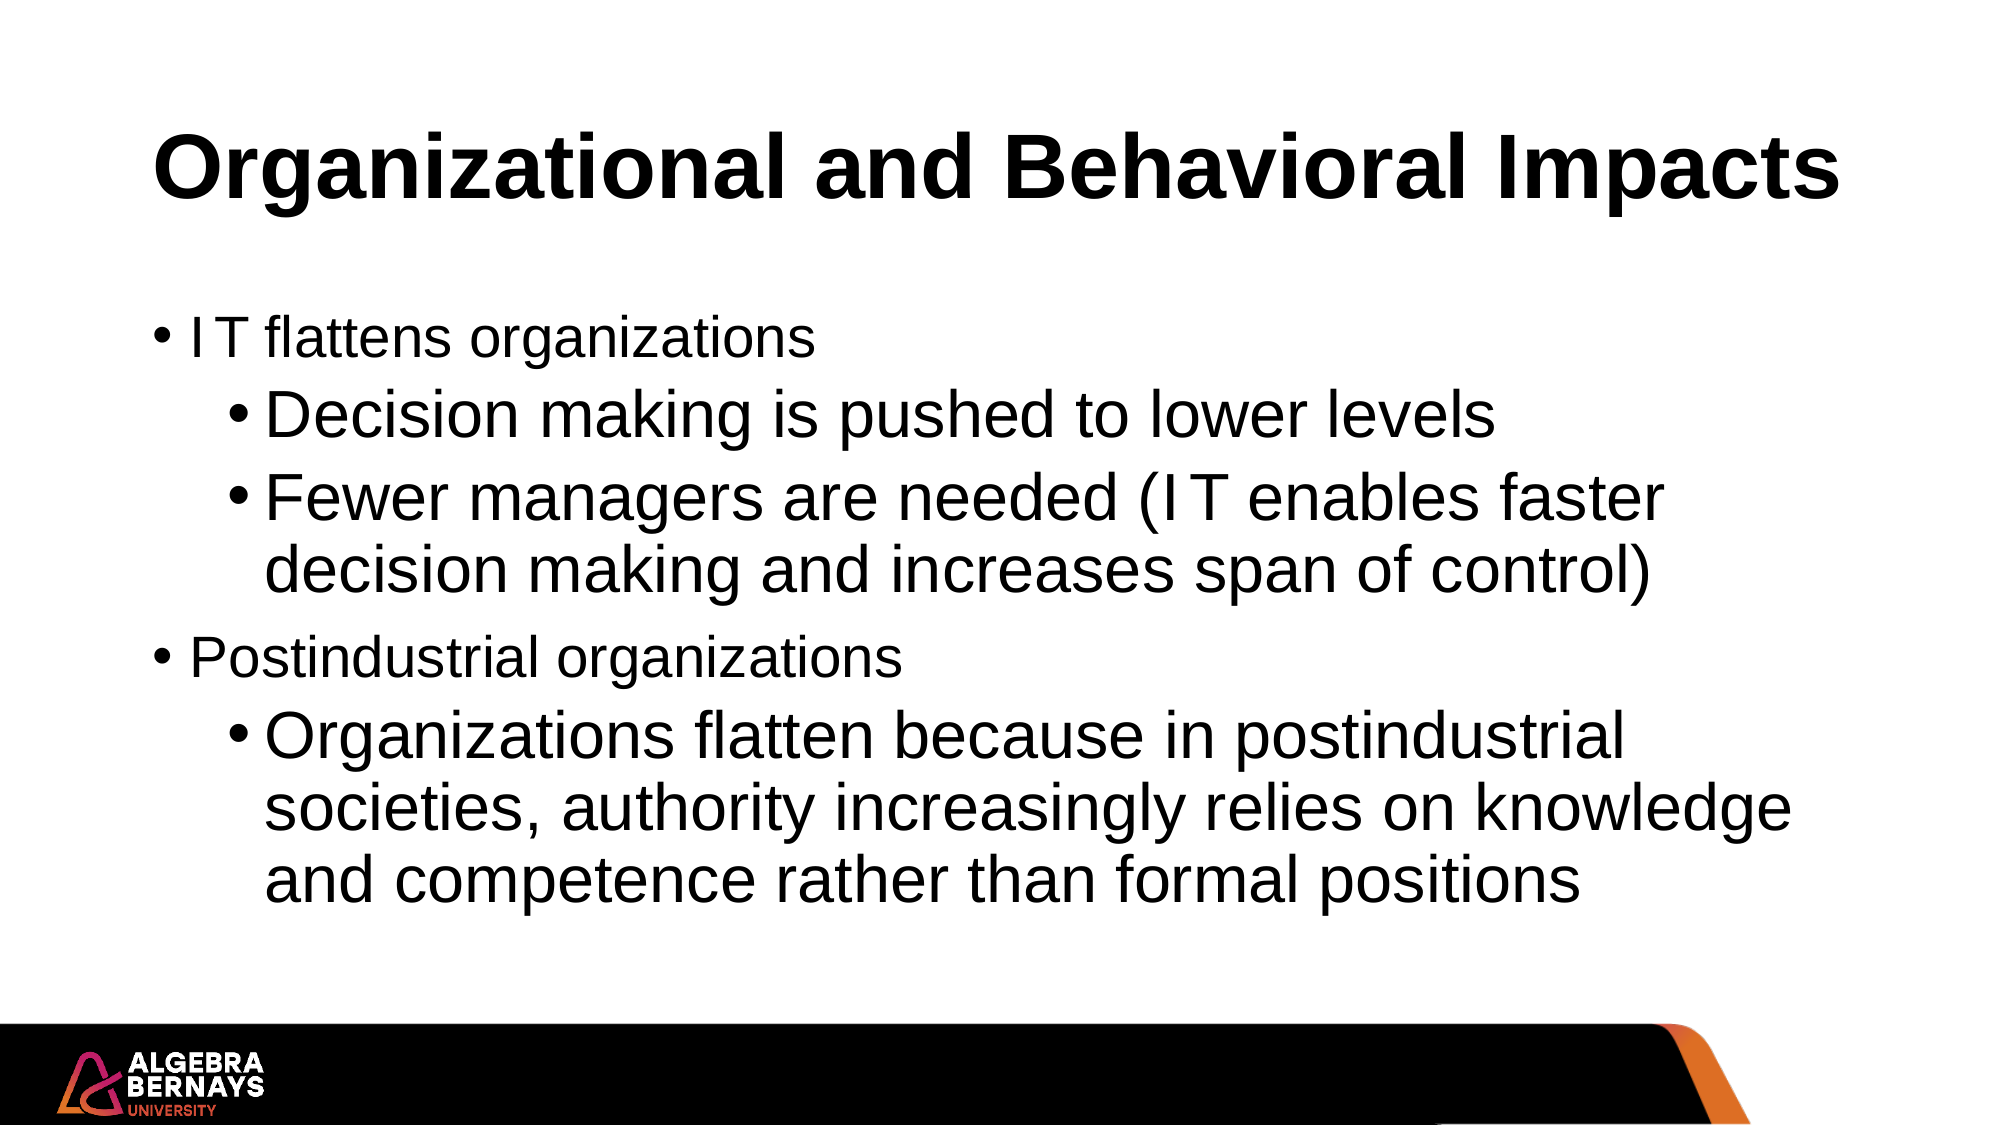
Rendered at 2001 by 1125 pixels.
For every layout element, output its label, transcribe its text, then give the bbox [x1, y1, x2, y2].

picture [0, 1023, 1958, 1125]
title Organizational and Behavioral Impacts [137, 67, 1863, 271]
list I T flattens organizations Decision making is pushed to lower levels Fewer managers are needed (I T enables faster decision making and increases span of control) Postindustrial organizations Organizations flatten because in postindustrial societies, authority increasingly relies on knowledge and competence rather than formal positions [137, 299, 1863, 953]
